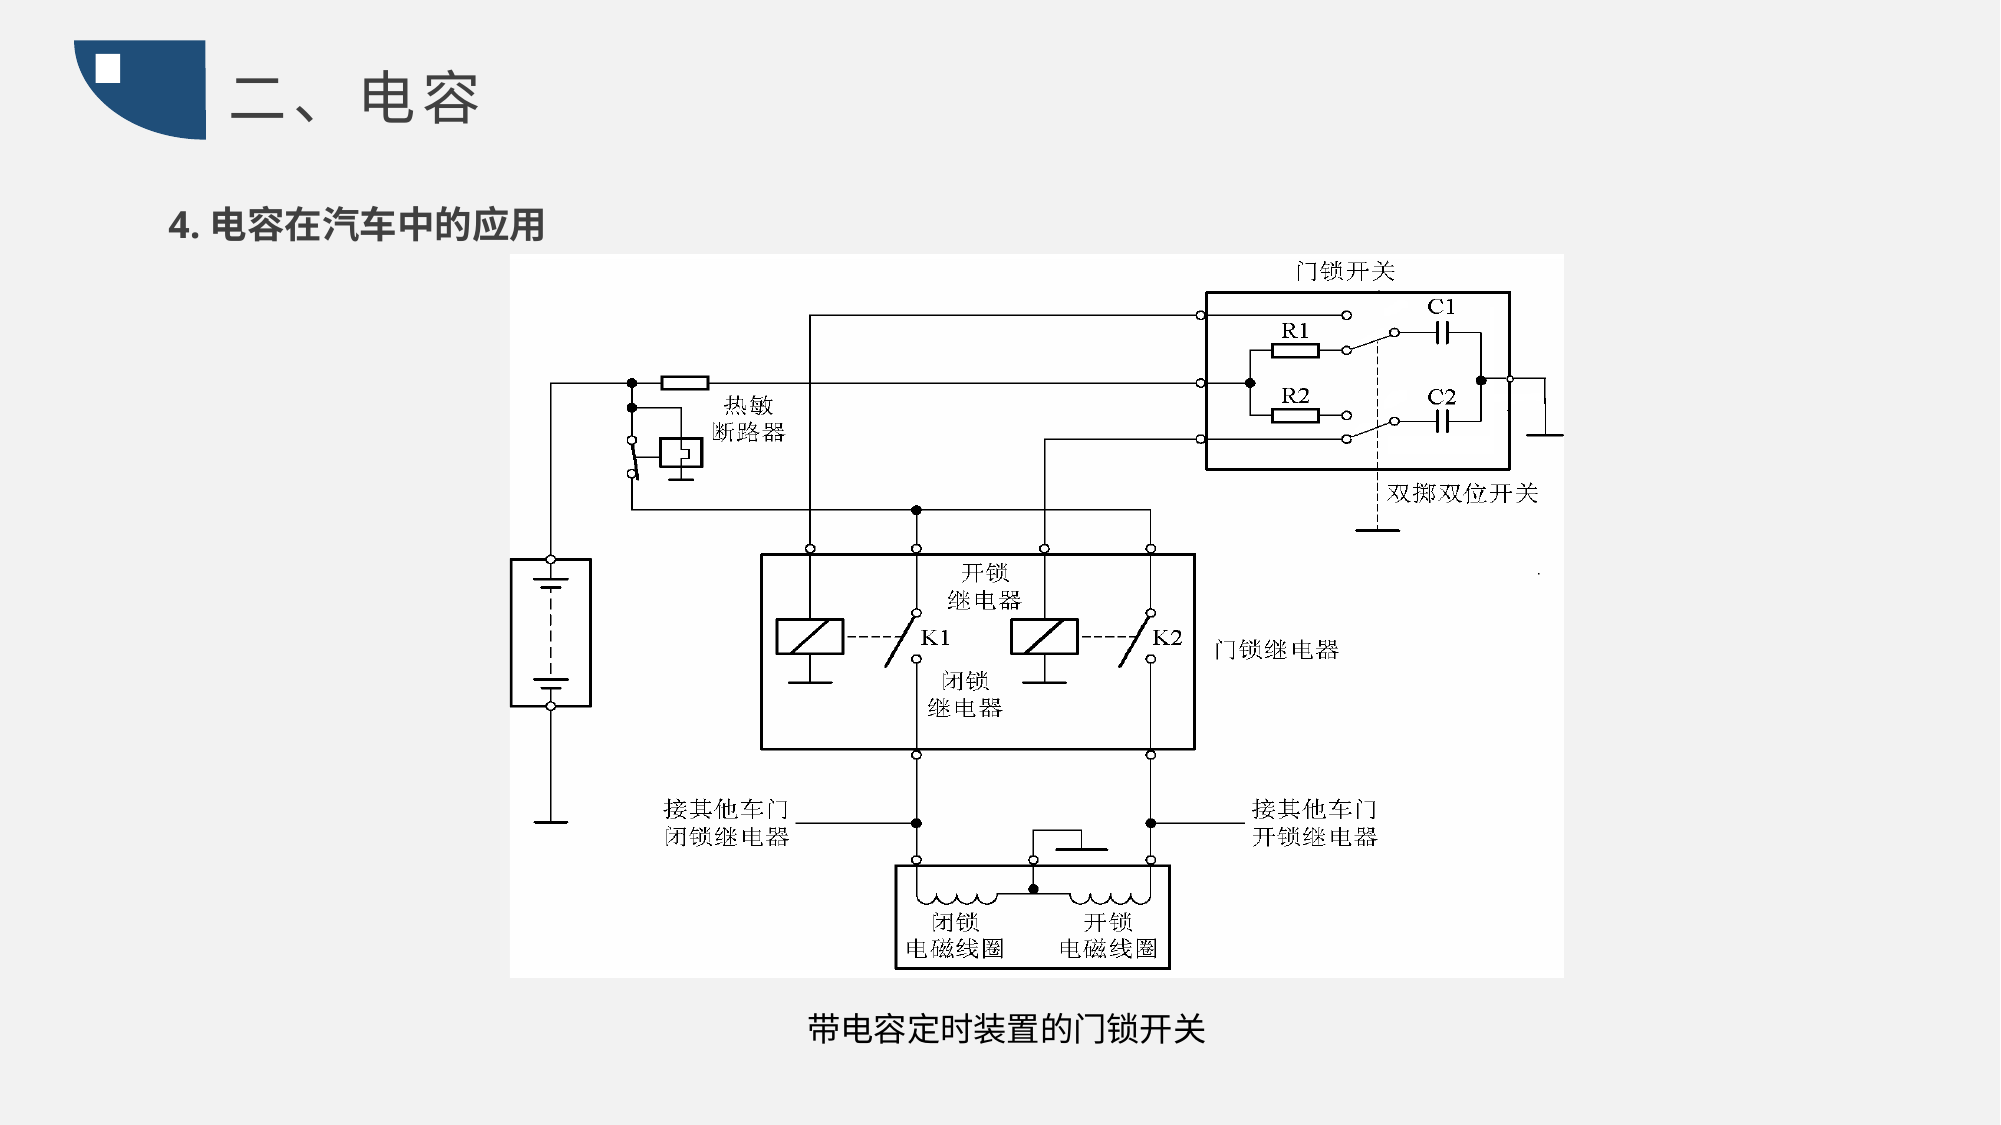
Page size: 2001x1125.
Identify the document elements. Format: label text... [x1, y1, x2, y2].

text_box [74, 0, 1070, 140]
text_box 带电容定时装置的门锁开关 [792, 1000, 1242, 1056]
picture [509, 254, 1564, 978]
text_box 4.电容在汽车中的应用 [153, 171, 1921, 254]
